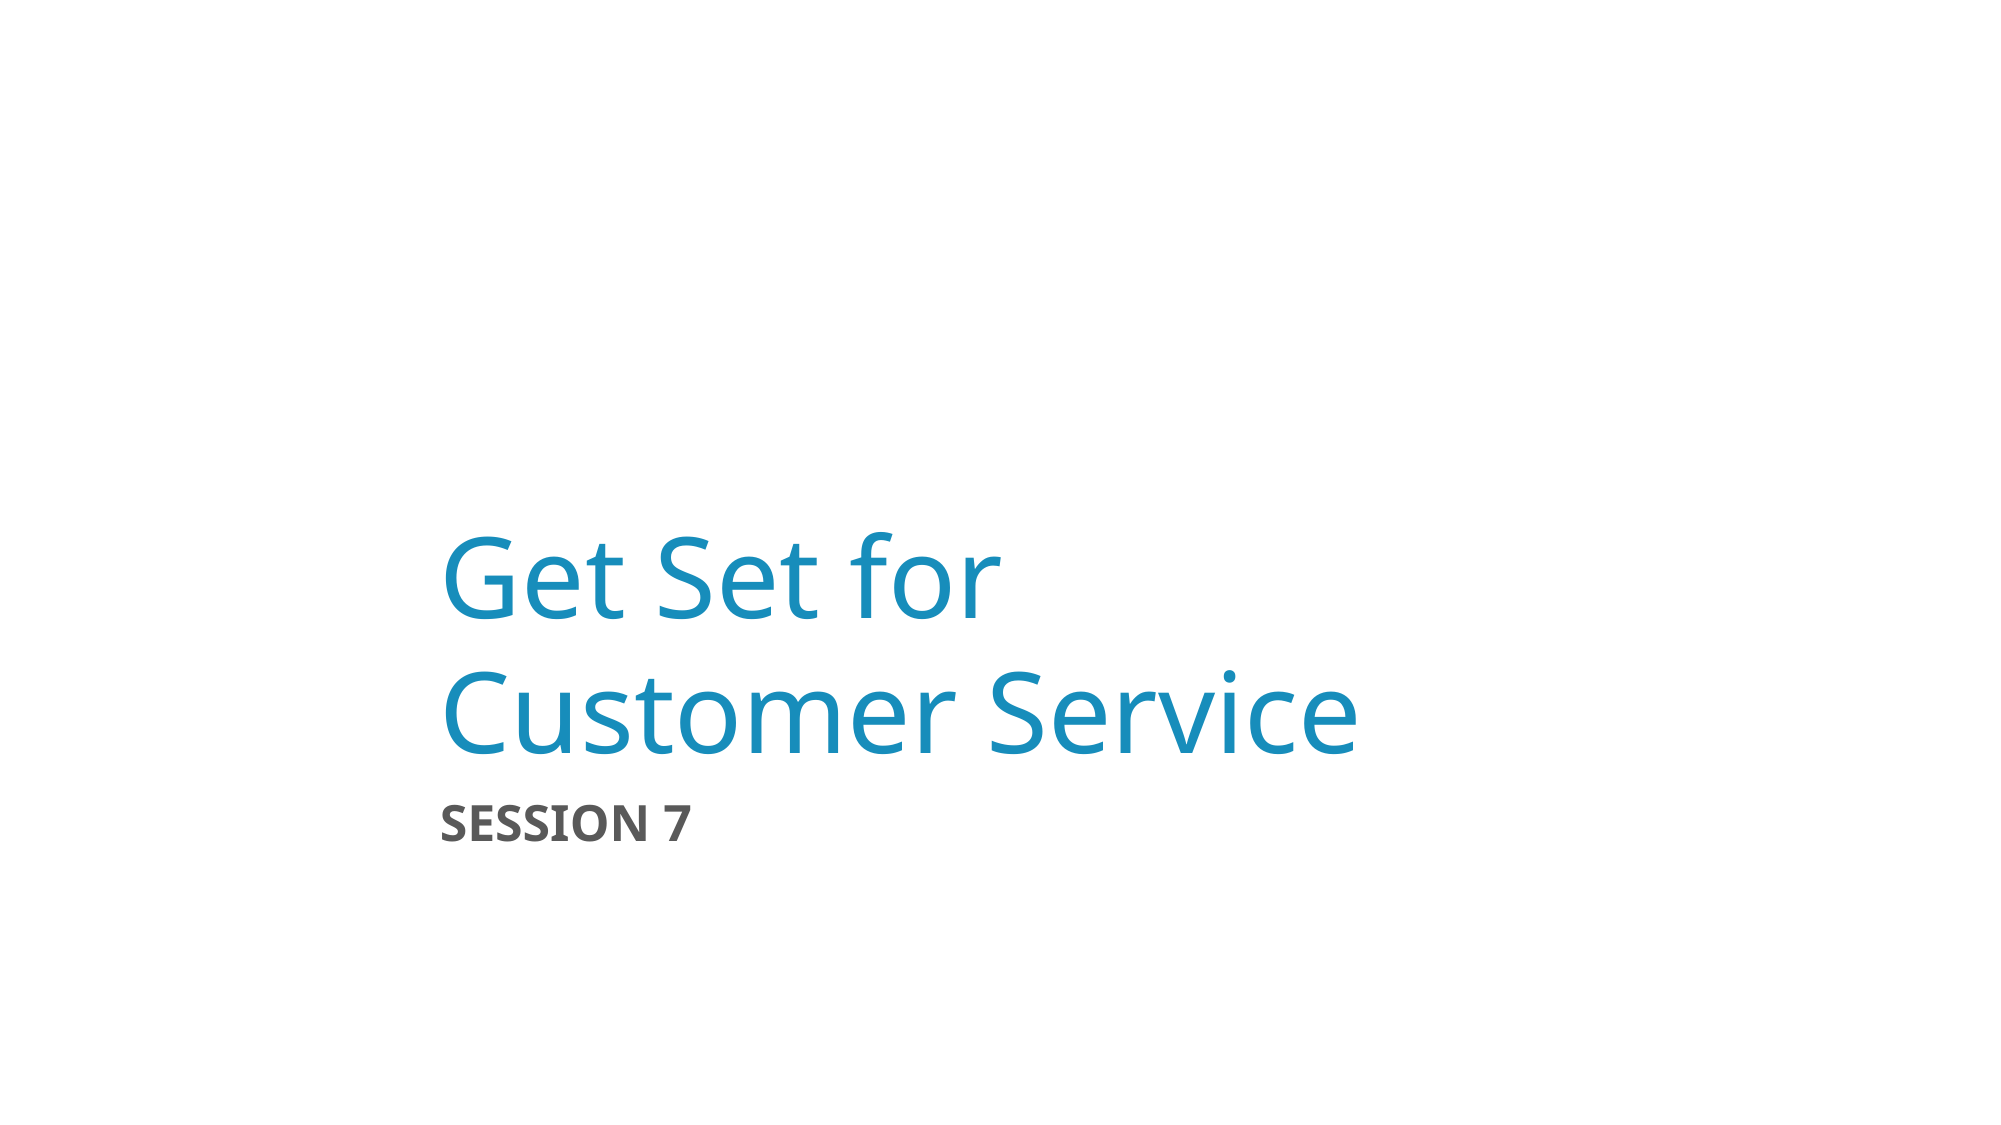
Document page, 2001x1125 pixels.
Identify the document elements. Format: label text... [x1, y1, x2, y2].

subtitle SESSION 7 [424, 783, 1888, 969]
title Get Set for Customer Service [424, 412, 1888, 783]
